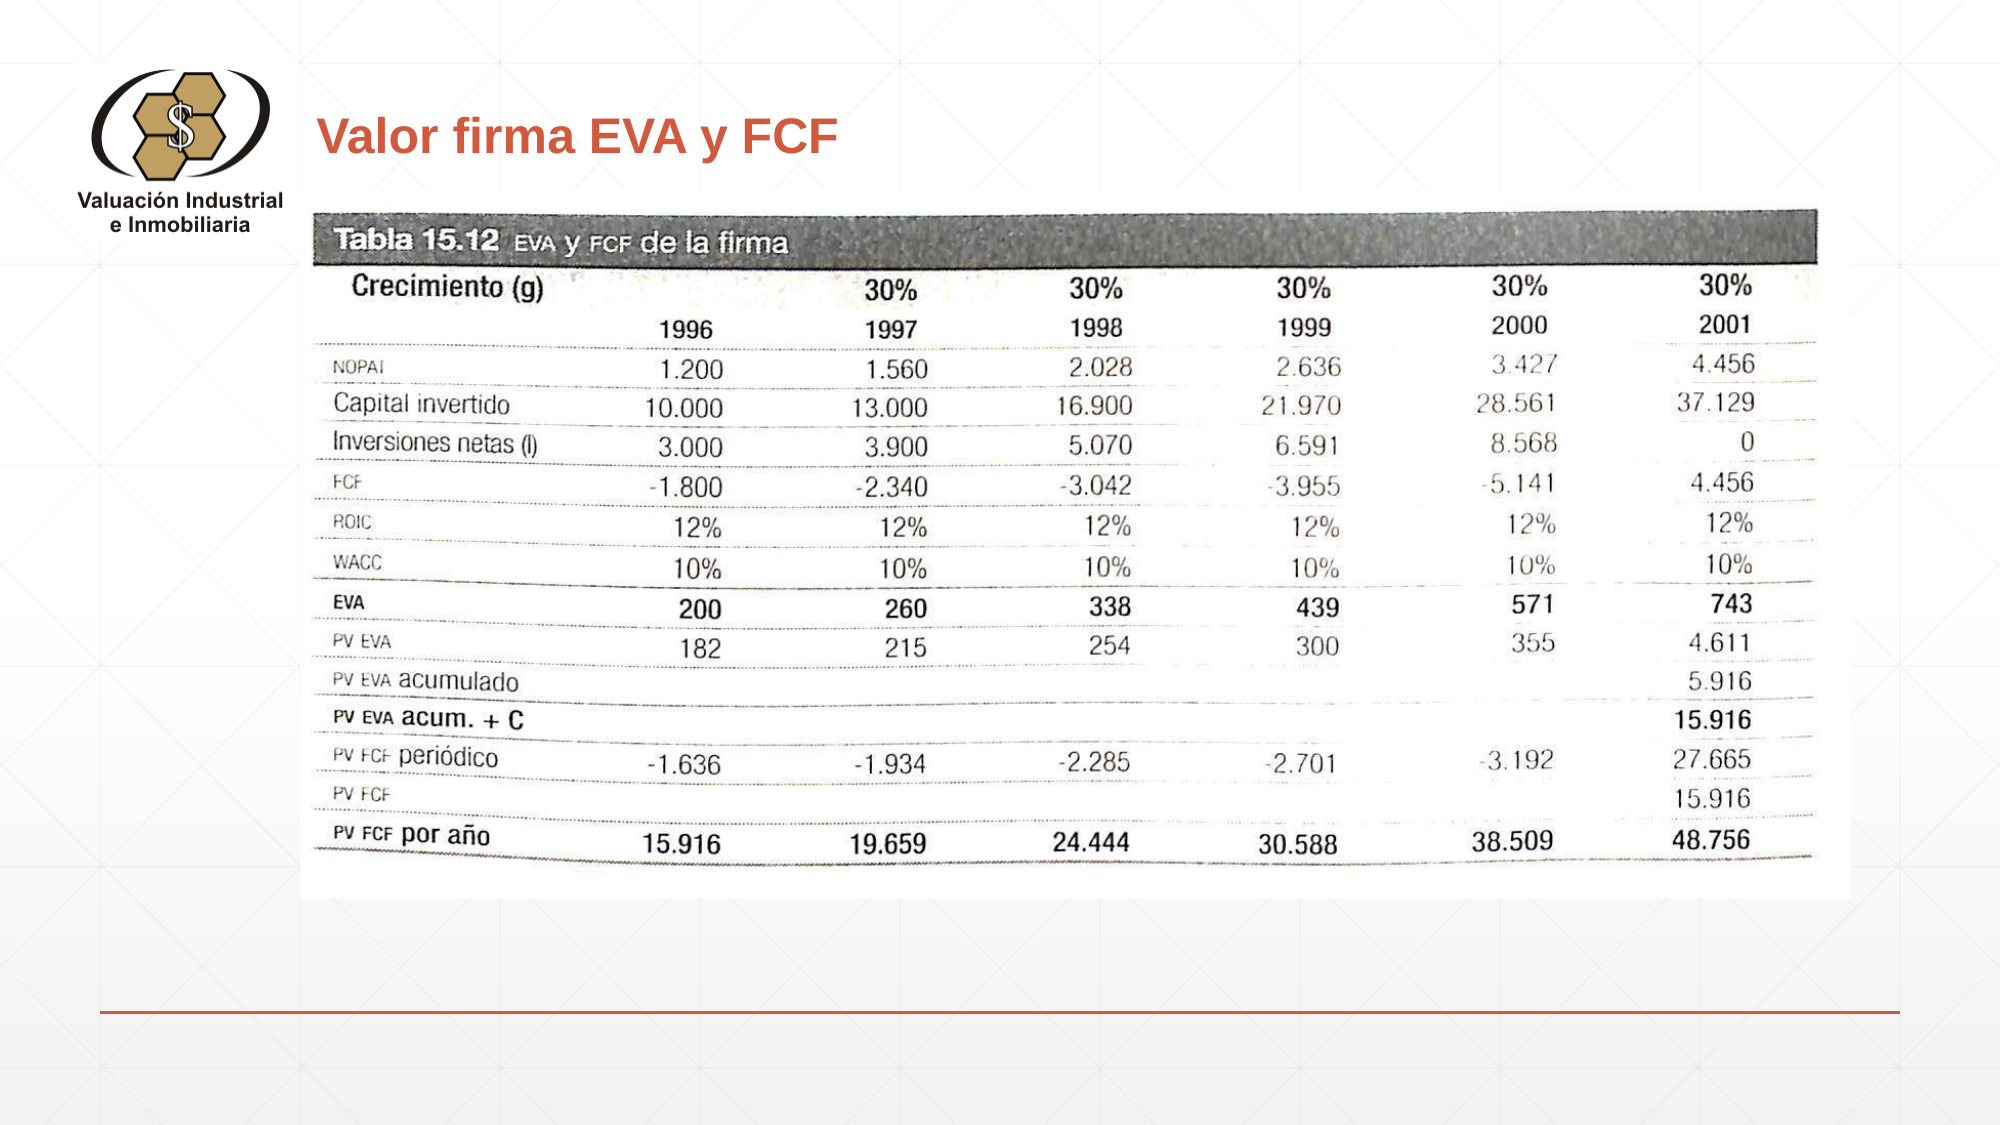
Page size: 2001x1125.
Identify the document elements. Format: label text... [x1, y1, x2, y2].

picture [74, 63, 1851, 898]
title Valor firma EVA y FCF [301, 82, 1788, 172]
